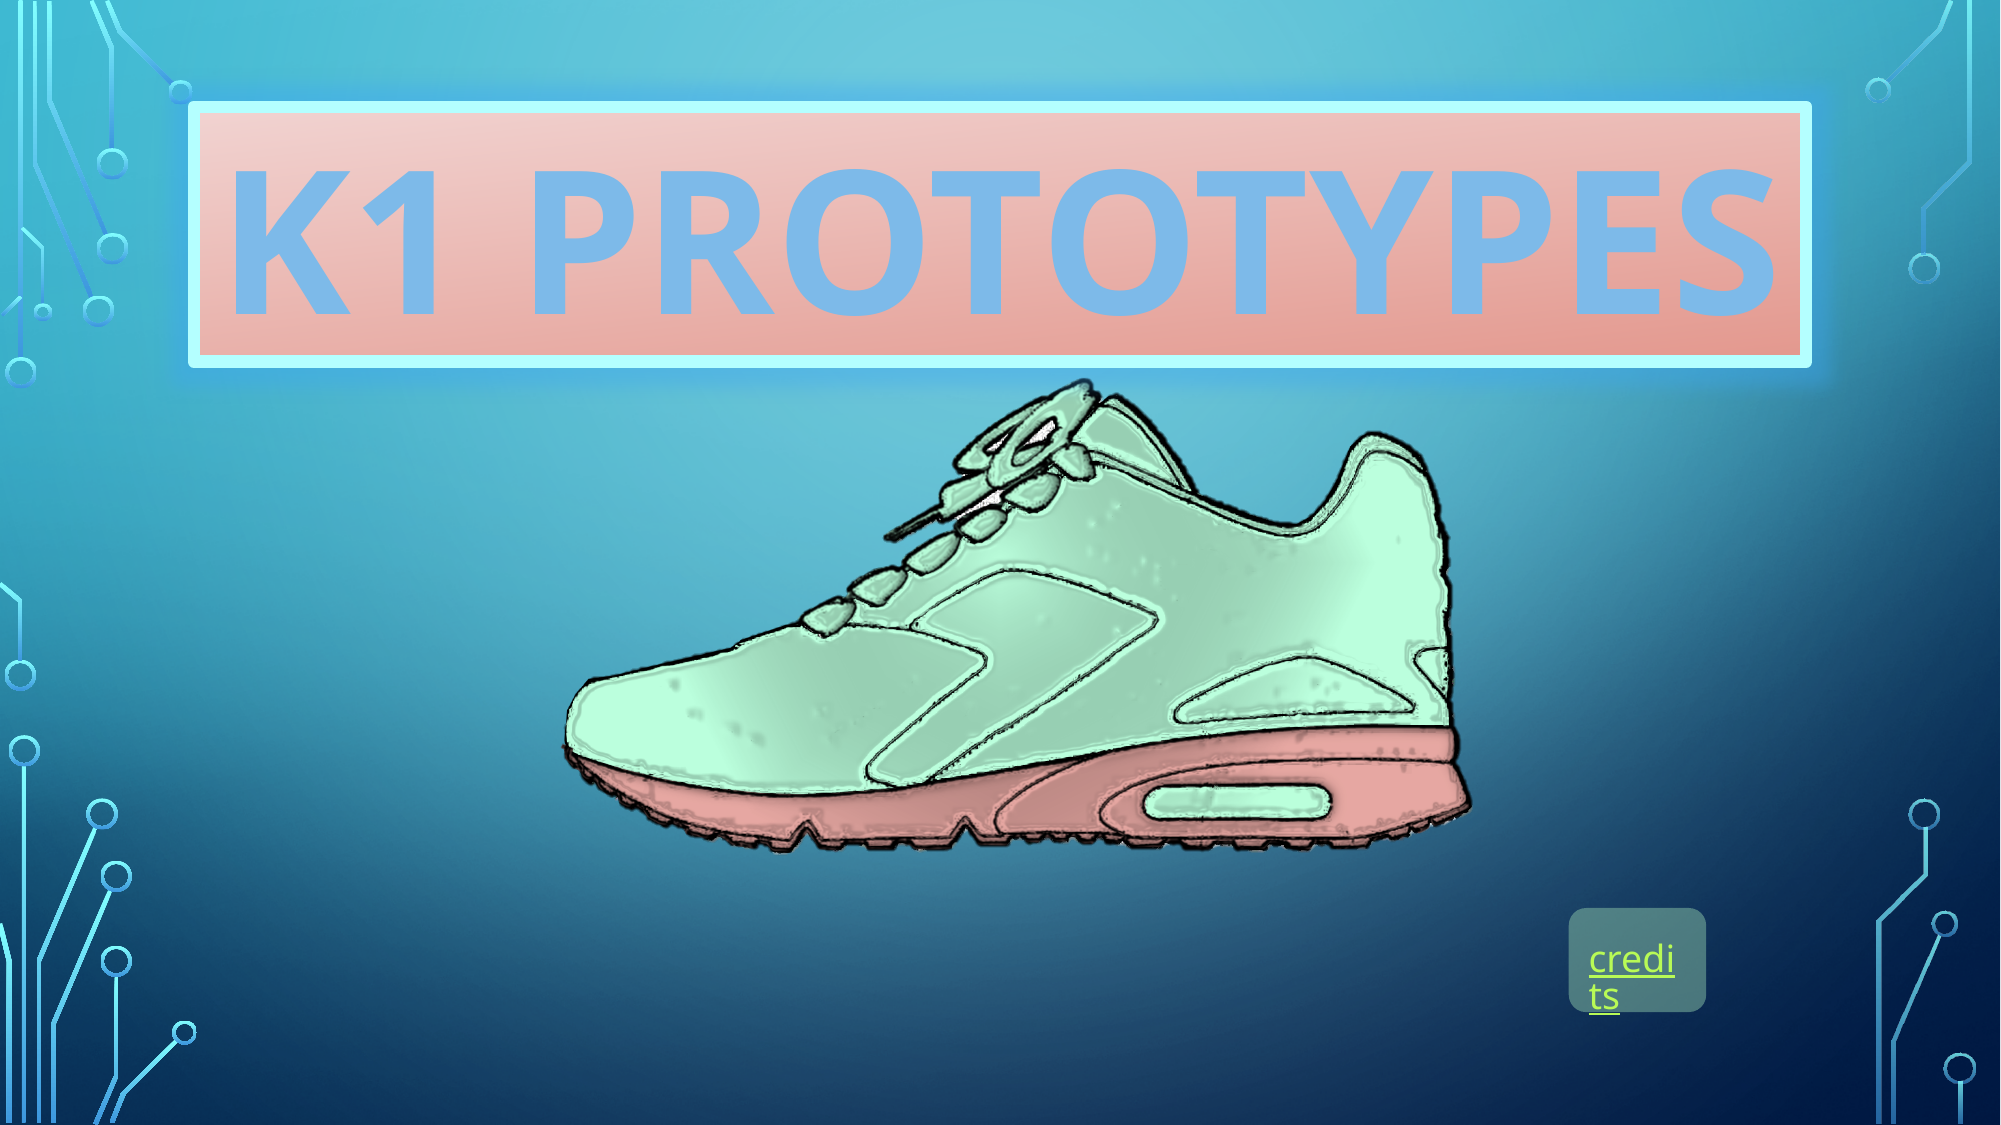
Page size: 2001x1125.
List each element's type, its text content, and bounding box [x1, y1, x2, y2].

text_box credits [1568, 907, 1707, 1013]
text_box K1 PROTOTYPES [193, 106, 1807, 362]
picture [362, 186, 1638, 939]
